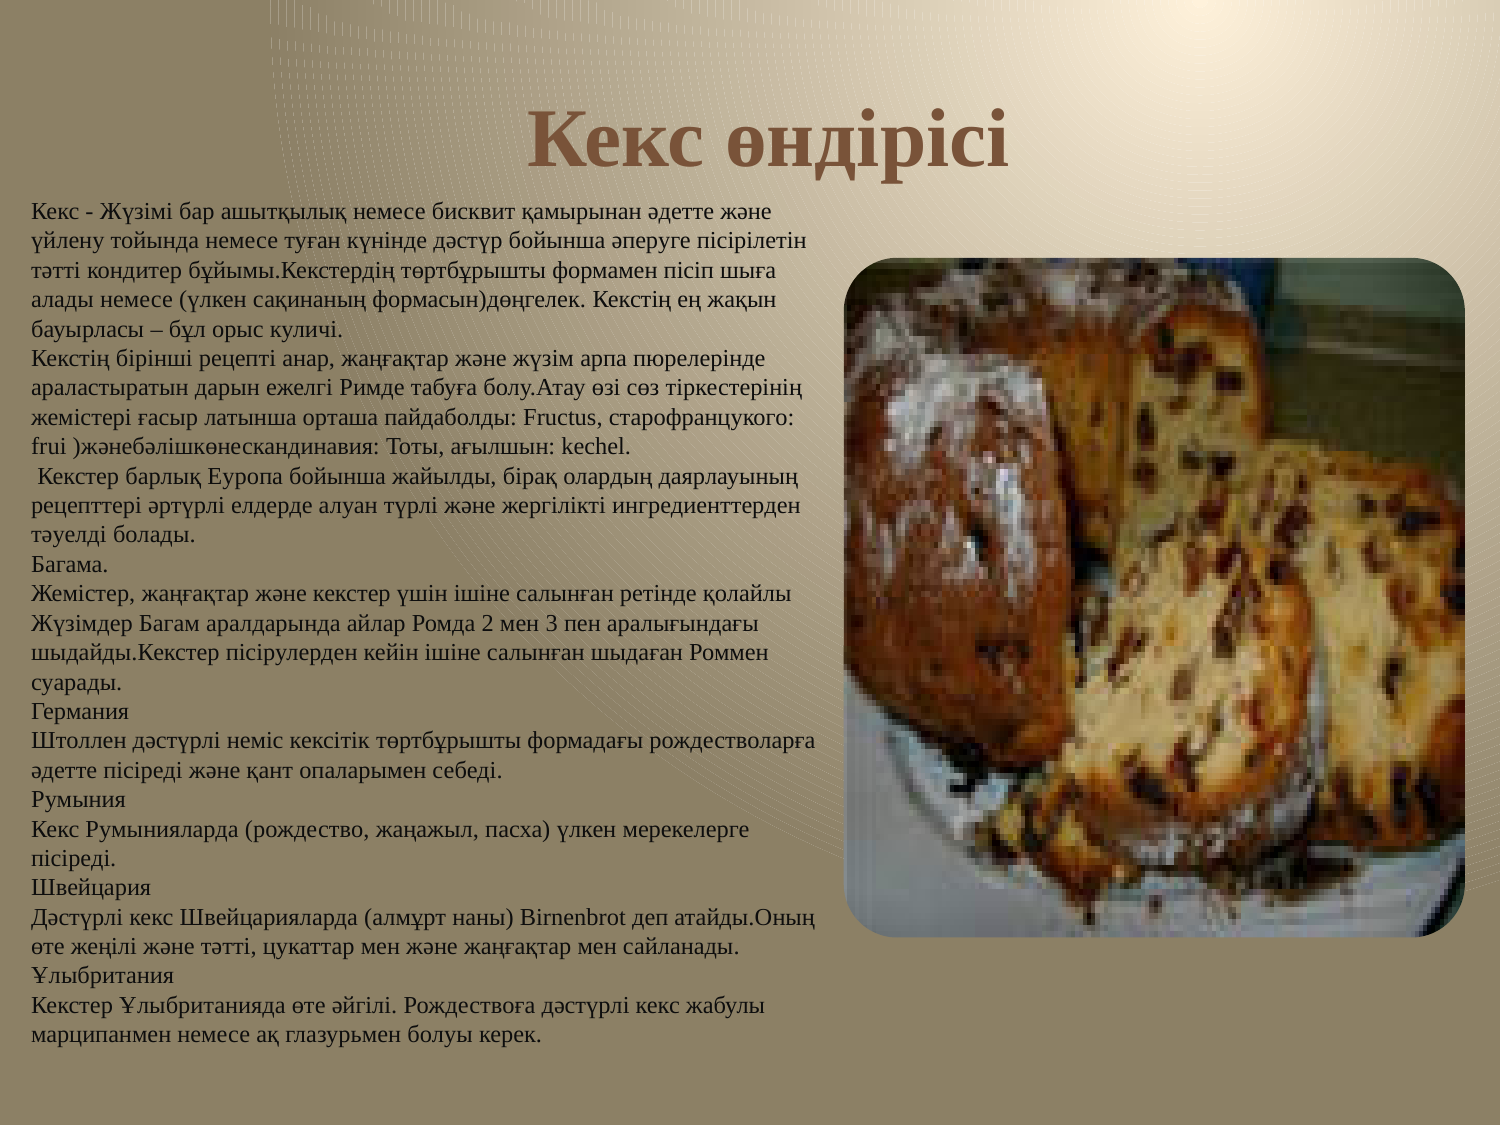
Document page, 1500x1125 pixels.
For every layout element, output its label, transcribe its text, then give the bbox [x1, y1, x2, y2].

list Кекс - Жүзiмi бар ашытқылық немесе бисквит қамырынан әдетте және үйлену тойында немесе туған күнінде дәстүр бойынша әперуге пiсiрiлетiн тәттi кондитер бұйымы.Кекстердің төртбұрышты формамен пiсiп шыға алады немесе (үлкен сақинаның формасын)дөңгелек. Кекстiң ең жақын бауырласы – бұл орыс куличi. Кекстiң бiрiншi рецептi анар, жаңғақтар және жүзiм арпа пюрелерiнде араластыратын дарын ежелгi Римде табуға болу.Атау өзi сөз тiркестерiнiң жемiстерi ғасыр латынша орташа пайдаболды: Fructus, старофранцукого: frui )жәнебәлiшкөнескандинавия: Тоты, ағылшын: kechel. Кекстер барлық Еуропа бойынша жайылды, бiрақ олардың даярлауының рецепттерi әртүрлi елдерде алуан түрлi және жергiлiктi ингредиенттерден тәуелдi болады. Багама. Жемiстер, жаңғақтар және кекстер үшiн iшiне салынған ретiнде қолайлы Жүзiмдер Багам аралдарында айлар Ромда 2 мен 3 пен аралығындағы шыдайды.Кекстер пiсiрулерден кейiн iшiне салынған шыдаған Роммен суарады. Германия Штоллен дәстүрлi немiс кексiтiк төртбұрышты формадағы рождестволарға әдетте пiсiредi және қант опаларымен себедi. Румыния Кекс Румынияларда (рождество, жаңажыл, пасха) үлкен мерекелерге пiсiредi. Швейцария Дәстүрлi кекс Швейцарияларда (алмұрт наны) Birnenbrot деп атайды.Оның өте жеңiлi және тәттi, цукаттар мен және жаңғақтар мен сайланады. Ұлыбритания Кекстер Ұлыбританияда өте әйгiлi. Рождествоға дәстүрлi кекс жабулы марципанмен немесе ақ глазурьмен болуы керек. [23, 187, 832, 1079]
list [843, 257, 1465, 938]
title Кекс өндірісі [328, 0, 1231, 191]
